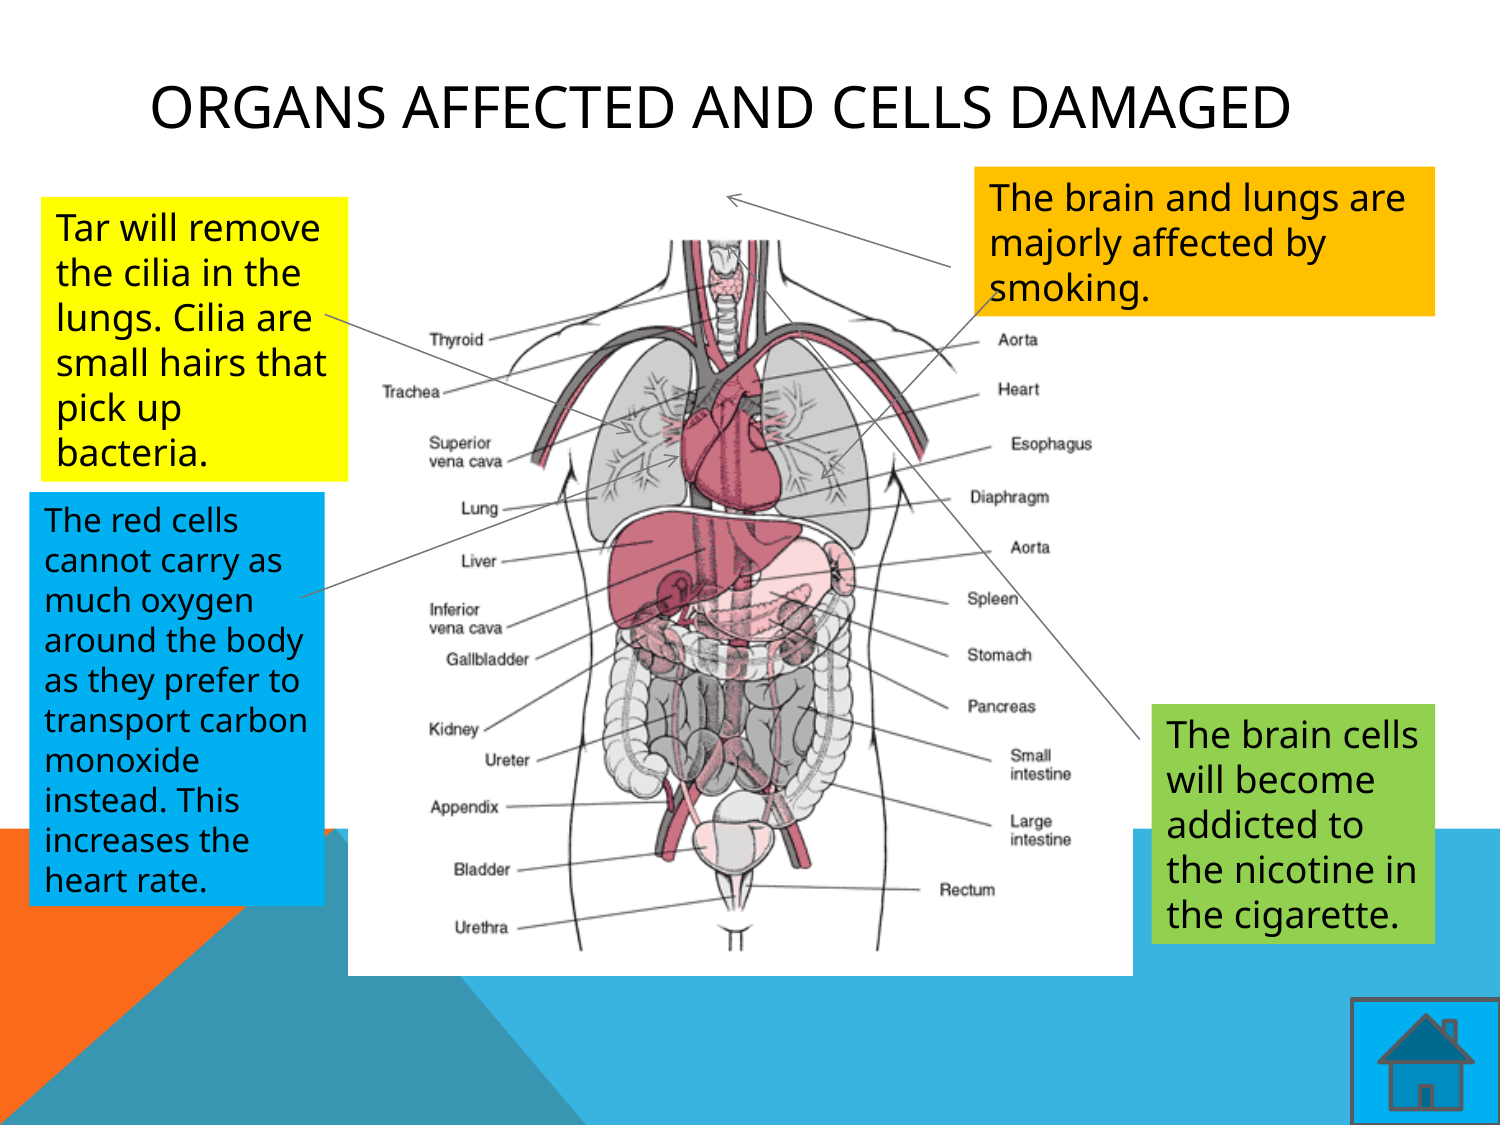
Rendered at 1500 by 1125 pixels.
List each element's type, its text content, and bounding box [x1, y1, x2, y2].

text_box Tar will remove the cilia in the lungs. Cilia are small hairs that pick up bacteria. [41, 196, 349, 482]
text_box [684, 284, 1182, 699]
text_box The red cells cannot carry as much oxygen around the body as they prefer to transport carbon monoxide instead. This increases the heart rate. [29, 492, 325, 907]
picture [348, 219, 1133, 977]
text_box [300, 455, 679, 599]
text_box The brain and lungs are majorly affected by smoking. [974, 166, 1436, 317]
text_box [1350, 997, 1500, 1125]
title ORGANS AFFECTED AND CELLs DAMAGED [134, 59, 1369, 150]
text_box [726, 196, 951, 268]
text_box The brain cells will become addicted to the nicotine in the cigarette. [1151, 704, 1436, 944]
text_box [324, 314, 632, 433]
